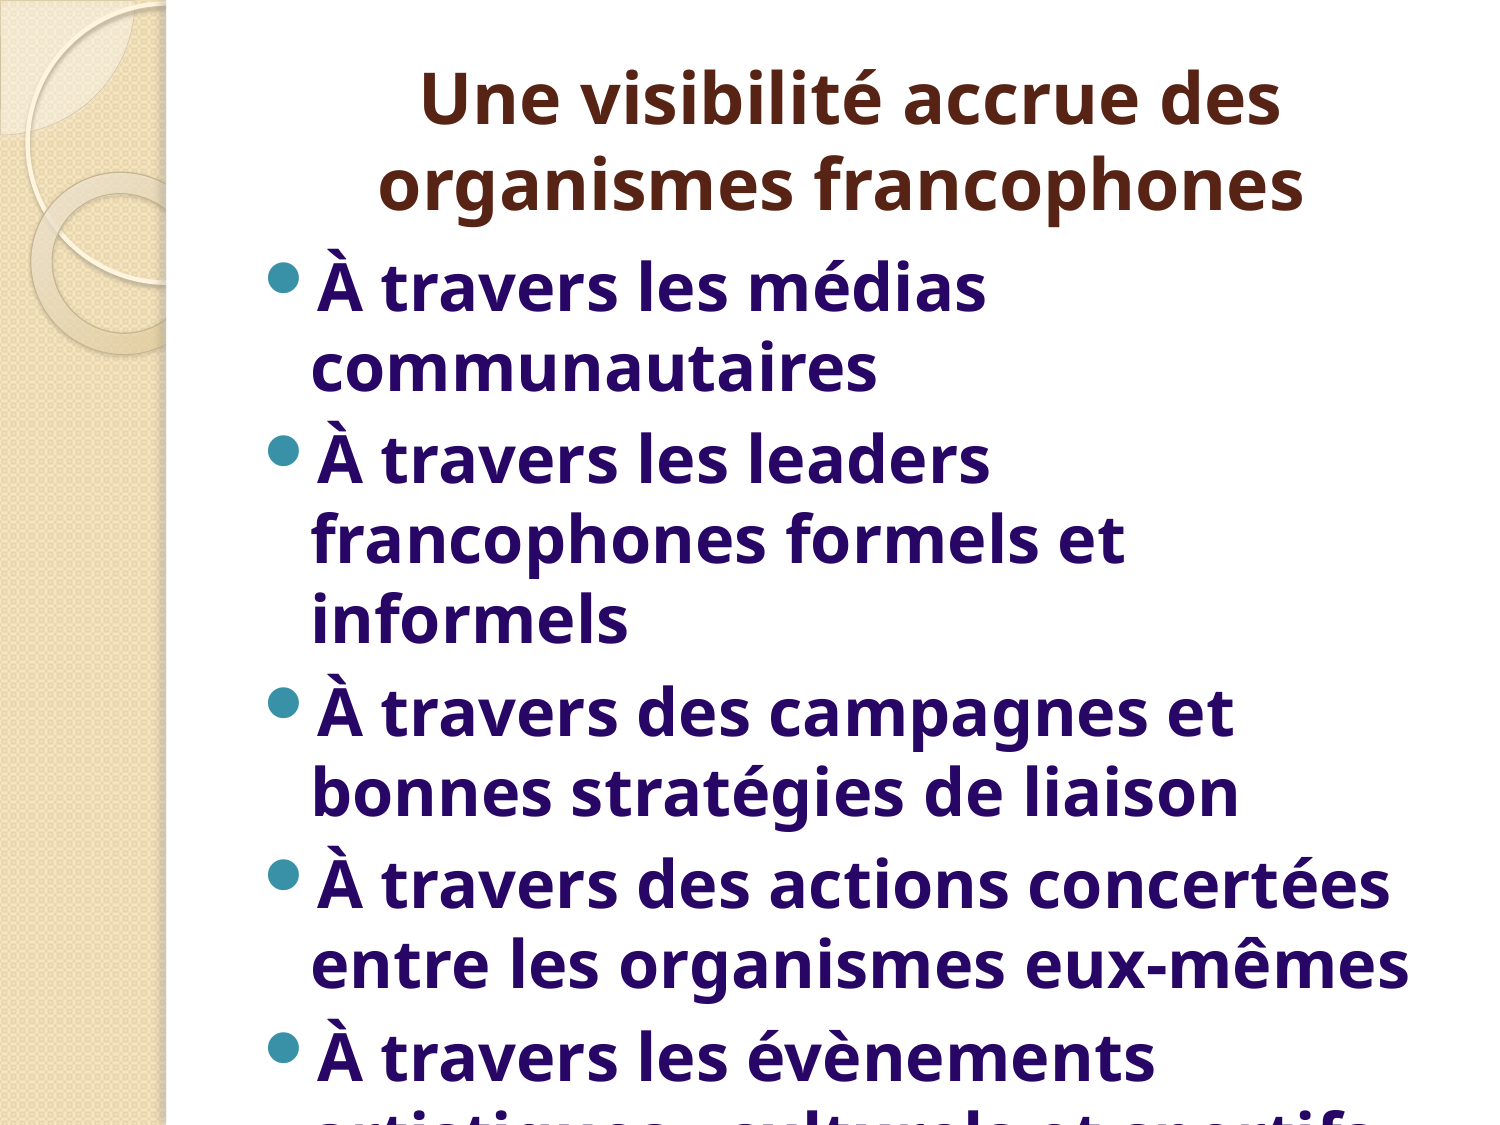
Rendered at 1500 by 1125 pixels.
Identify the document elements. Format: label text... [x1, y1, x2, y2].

title Une visibilité accrue des organismes francophones [235, 45, 1466, 233]
list À travers les médias communautaires À travers les leaders francophones formels et informels À travers des campagnes et bonnes stratégies de liaison À travers des actions concertées entre les organismes eux-mêmes À travers les évènements artistiques , culturels et sportifs [235, 237, 1466, 1025]
